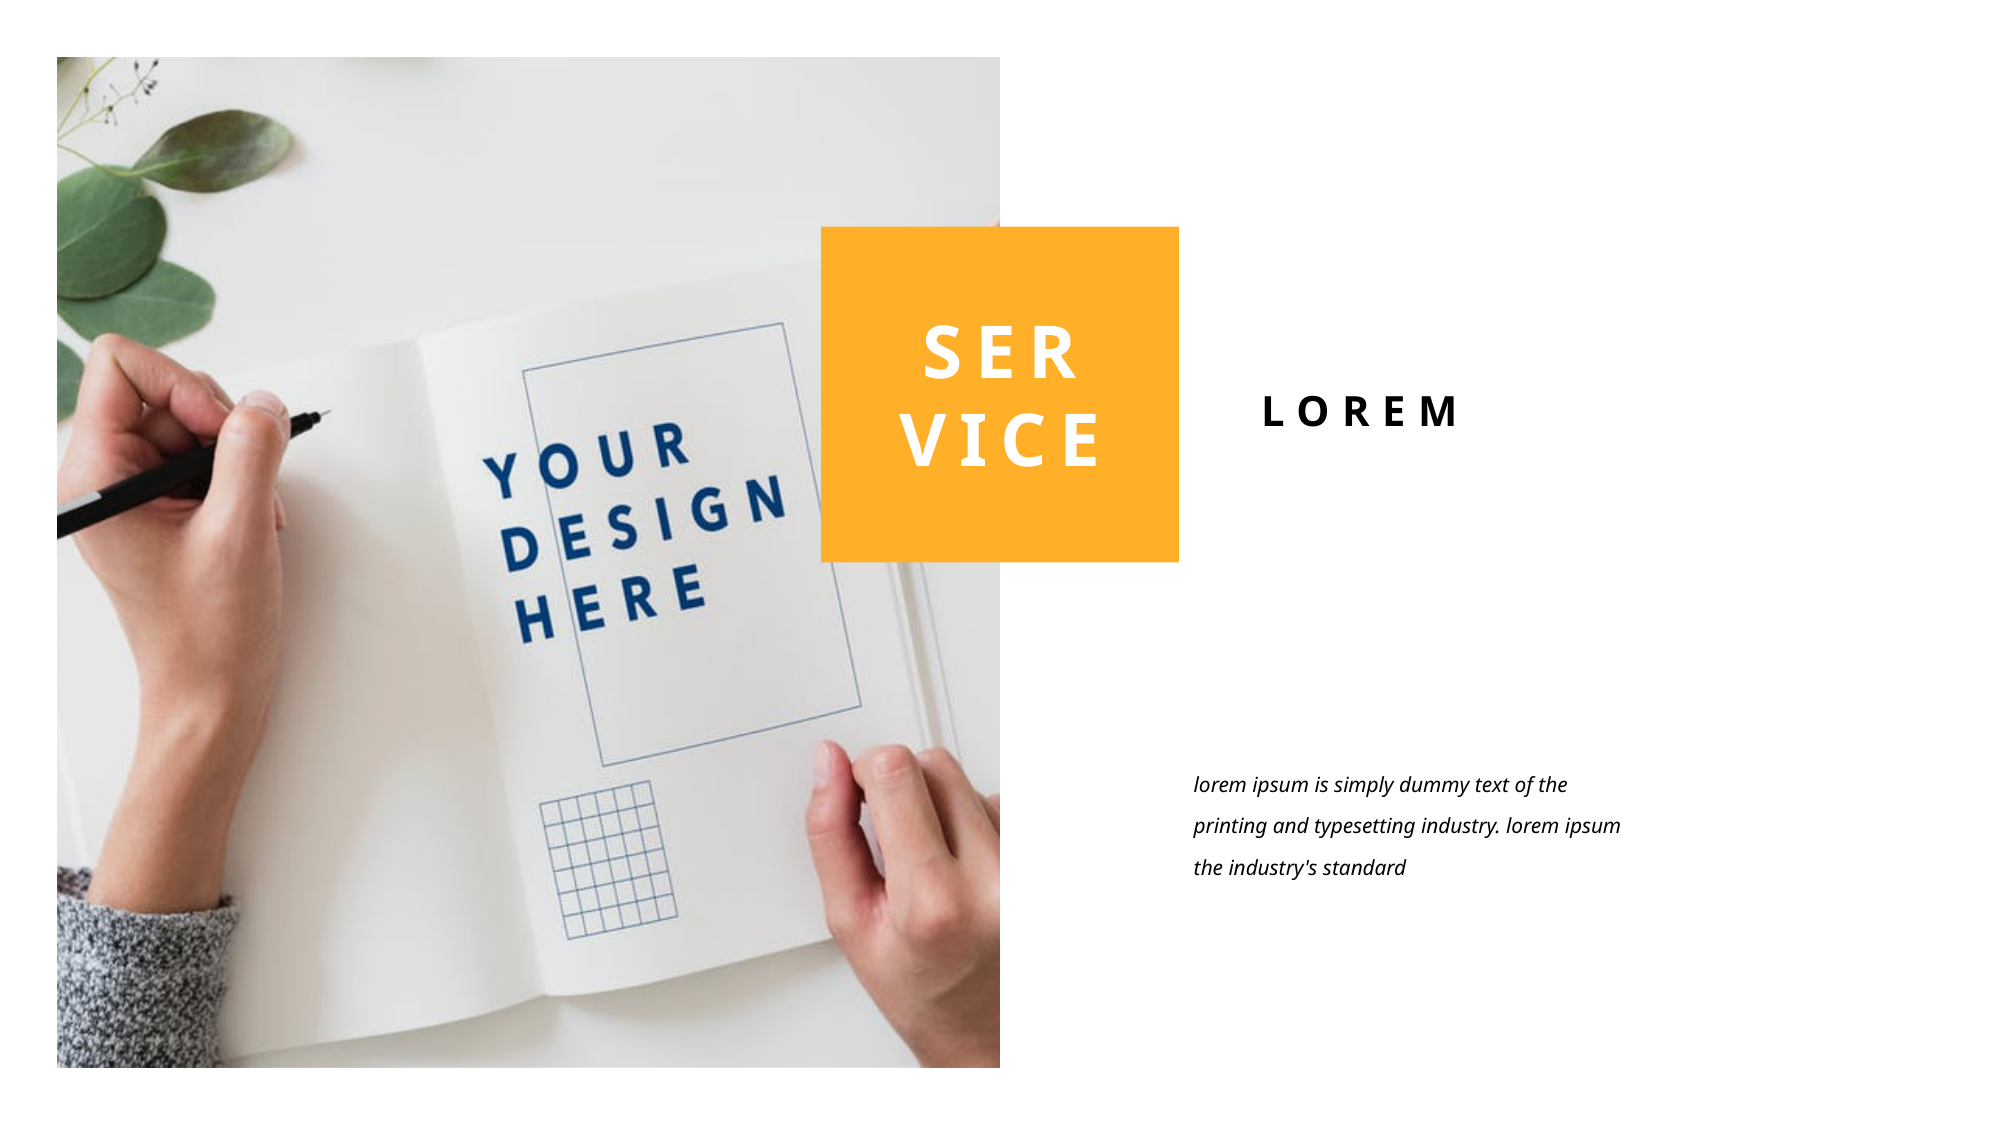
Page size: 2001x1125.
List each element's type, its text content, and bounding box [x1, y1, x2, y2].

picture [57, 57, 1000, 1068]
text_box LOREM [1246, 377, 1489, 443]
text_box SER VICE [1000, 298, 1136, 489]
text_box lorem ipsum is simply dummy text of the printing and typesetting industry. lorem ipsum the industry's standard [1178, 747, 1659, 887]
text_box [1000, 226, 1180, 563]
